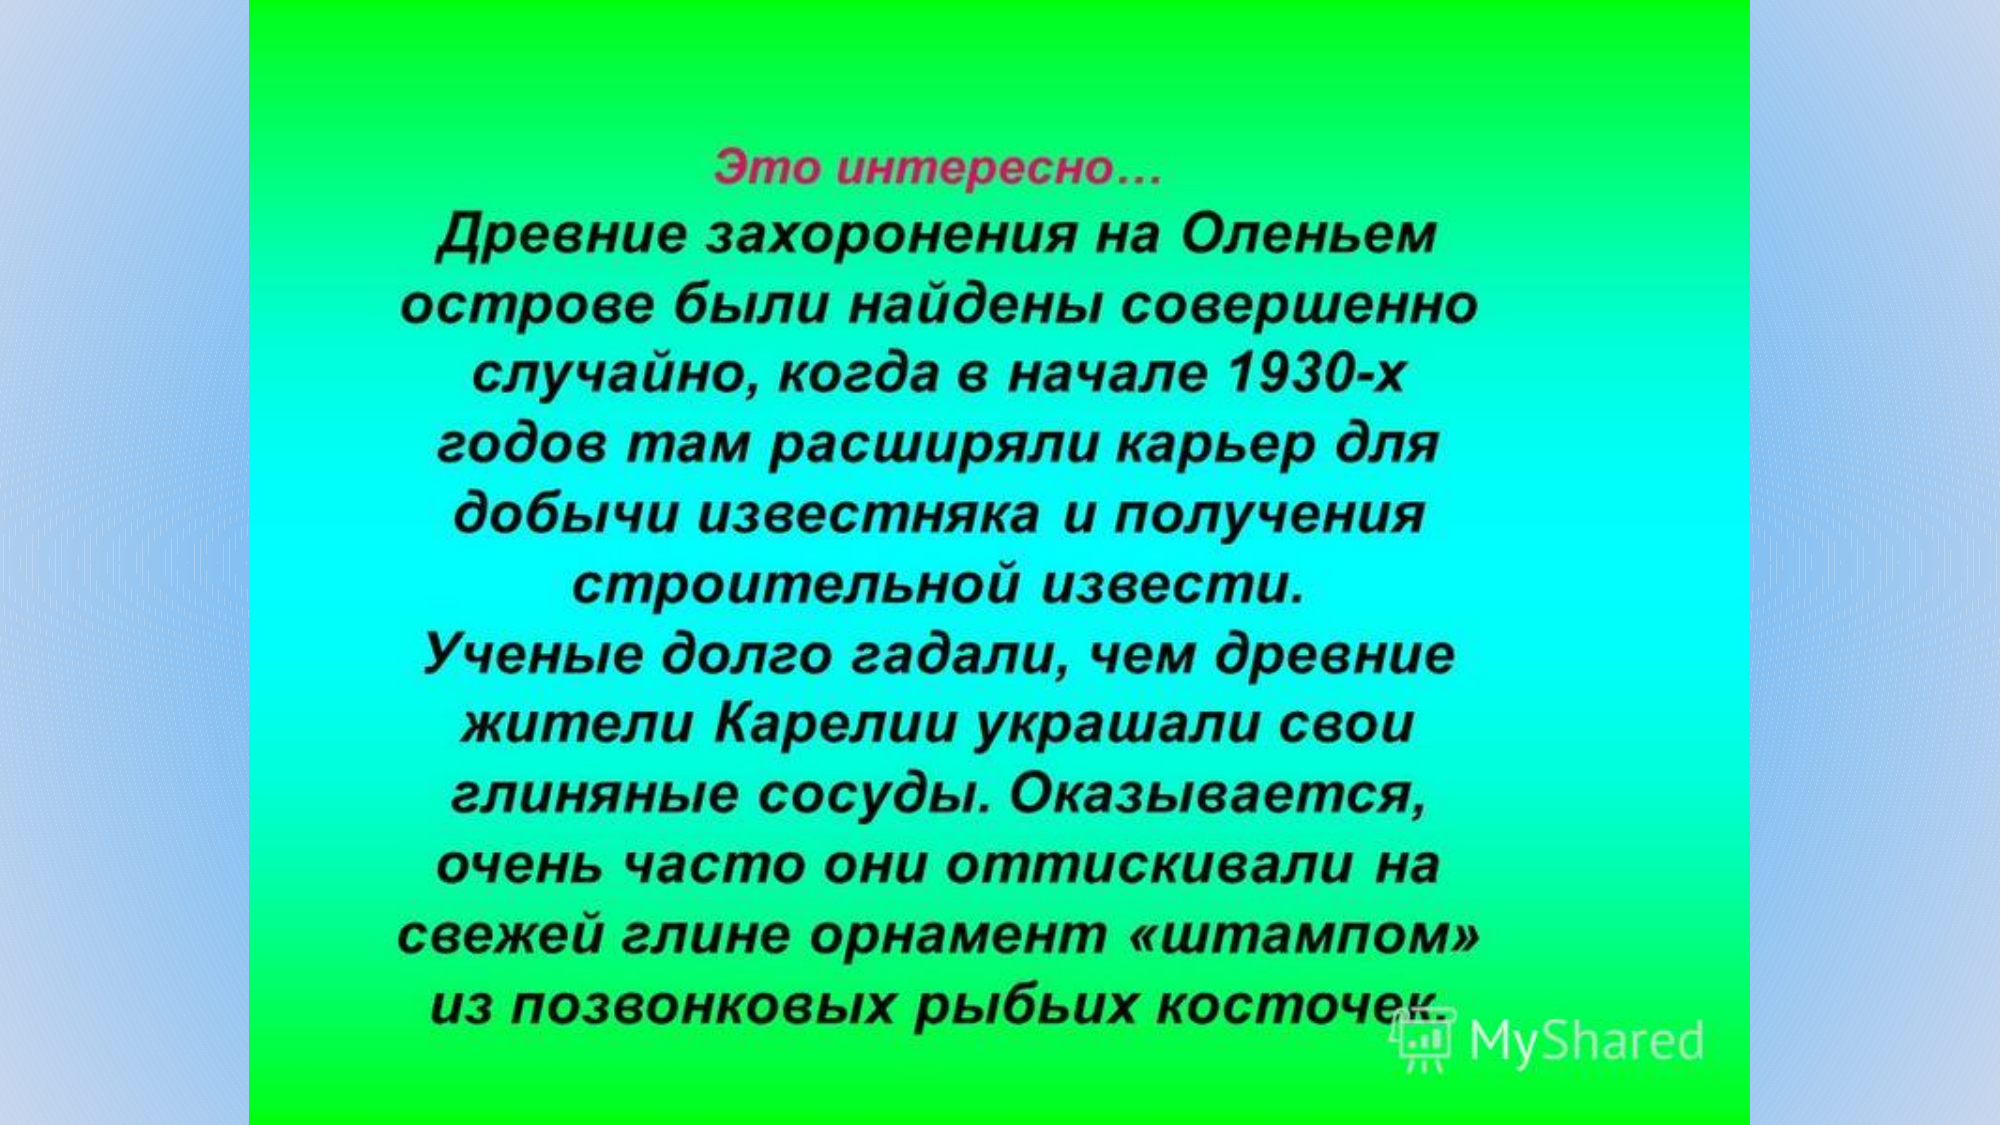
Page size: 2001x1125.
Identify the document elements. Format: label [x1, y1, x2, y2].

picture [249, 0, 1750, 1125]
